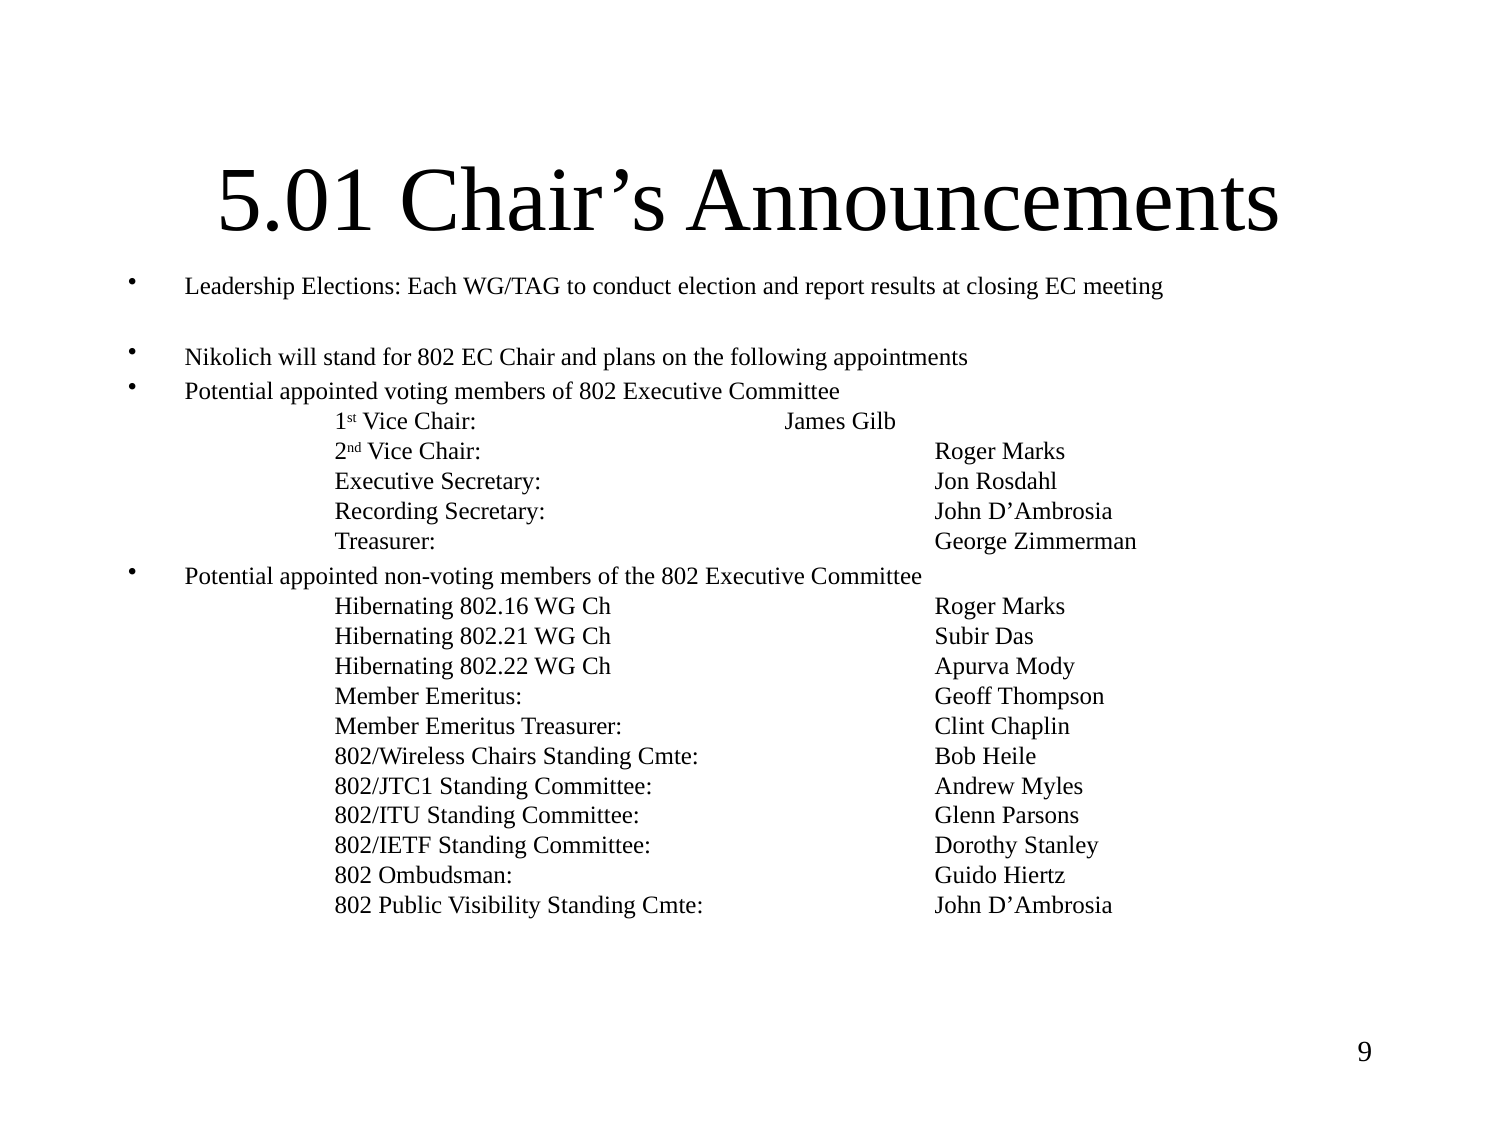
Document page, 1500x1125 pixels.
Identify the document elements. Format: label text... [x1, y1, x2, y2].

title 5.01 Chair’s Announcements [112, 99, 1388, 262]
slide_number 9 [1074, 1024, 1388, 1101]
list Leadership Elections: Each WG/TAG to conduct election and report results at closing EC meeting Nikolich will stand for 802 EC Chair and plans on the following appointments Potential appointed voting members of 802 Executive Committee 1st Vice Chair: James Gilb 2nd Vice Chair: Roger Marks Executive Secretary: Jon Rosdahl Recording Secretary: John D’Ambrosia Treasurer: George Zimmerman Potential appointed non-voting members of the 802 Executive Committee Hibernating 802.16 WG Ch Roger Marks Hibernating 802.21 WG Ch Subir Das Hibernating 802.22 WG Ch Apurva Mody Member Emeritus: Geoff Thompson Member Emeritus Treasurer: Clint Chaplin 802/Wireless Chairs Standing Cmte: Bob Heile 802/JTC1 Standing Committee: Andrew Myles 802/ITU Standing Committee: Glenn Parsons 802/IETF Standing Committee: Dorothy Stanley 802 Ombudsman: Guido Hiertz 802 Public Visibility Standing Cmte: John D’Ambrosia [112, 262, 1451, 938]
